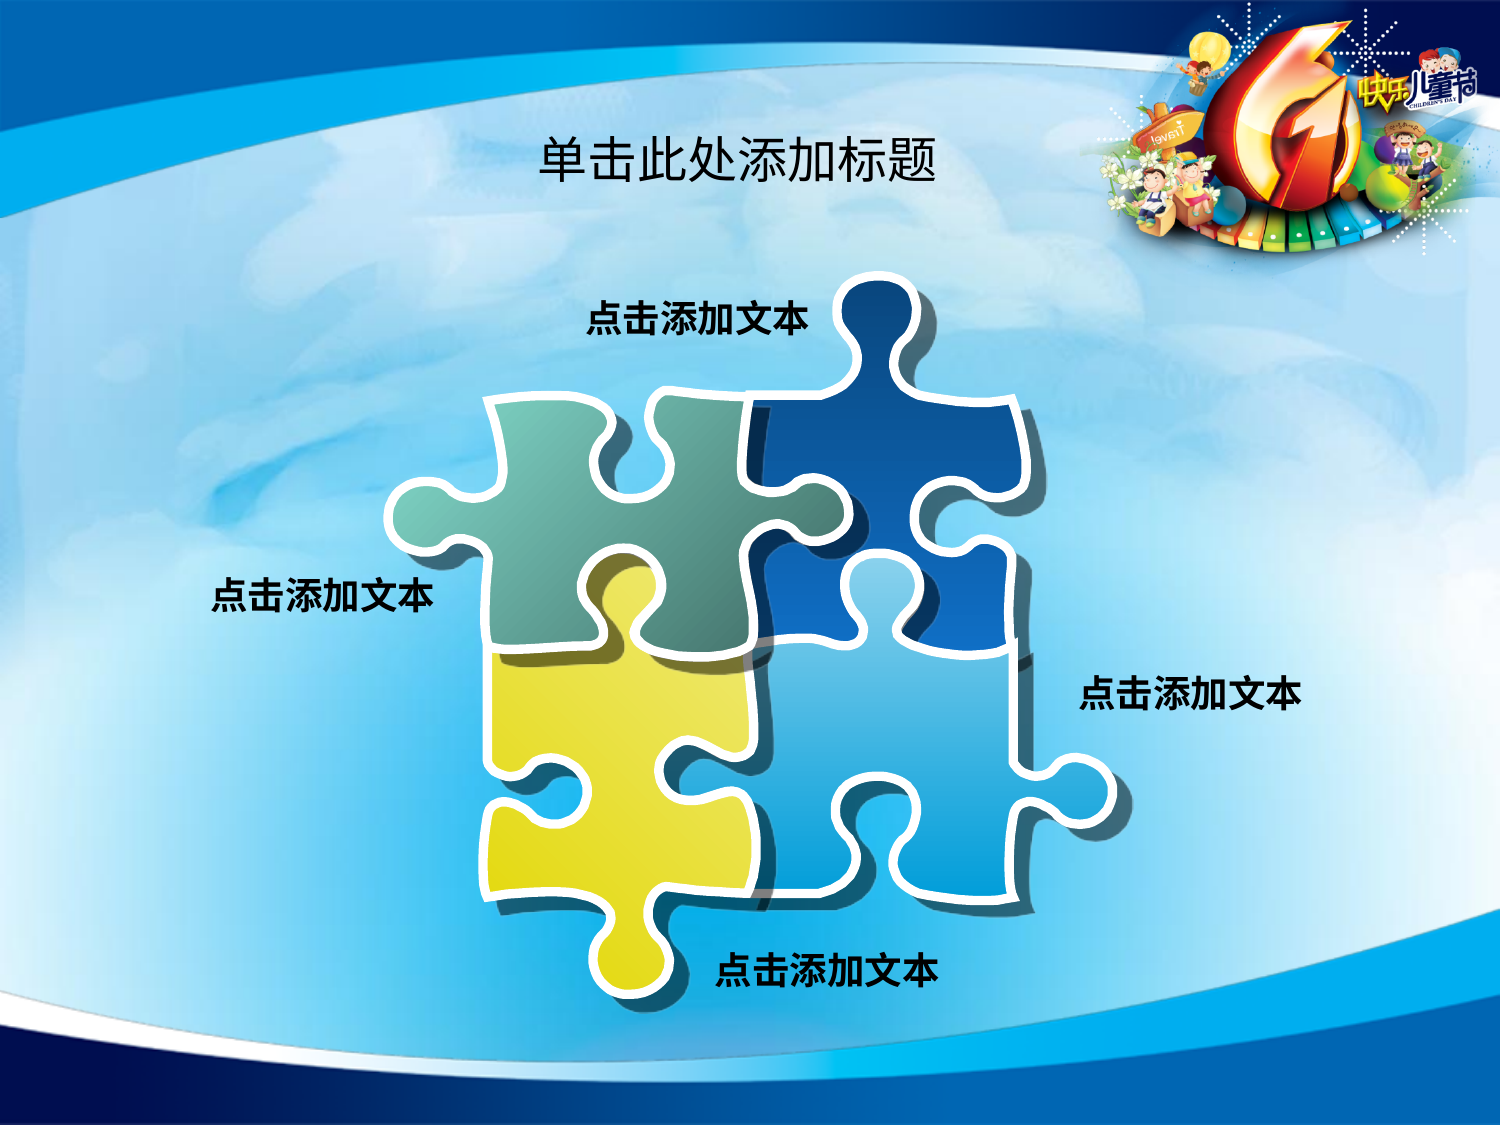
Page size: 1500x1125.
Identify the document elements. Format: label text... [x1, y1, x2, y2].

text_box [136, 274, 1320, 1001]
picture [0, 0, 1500, 1125]
title 单击此处添加标题 [457, 105, 1018, 211]
picture [617, 1001, 676, 1012]
